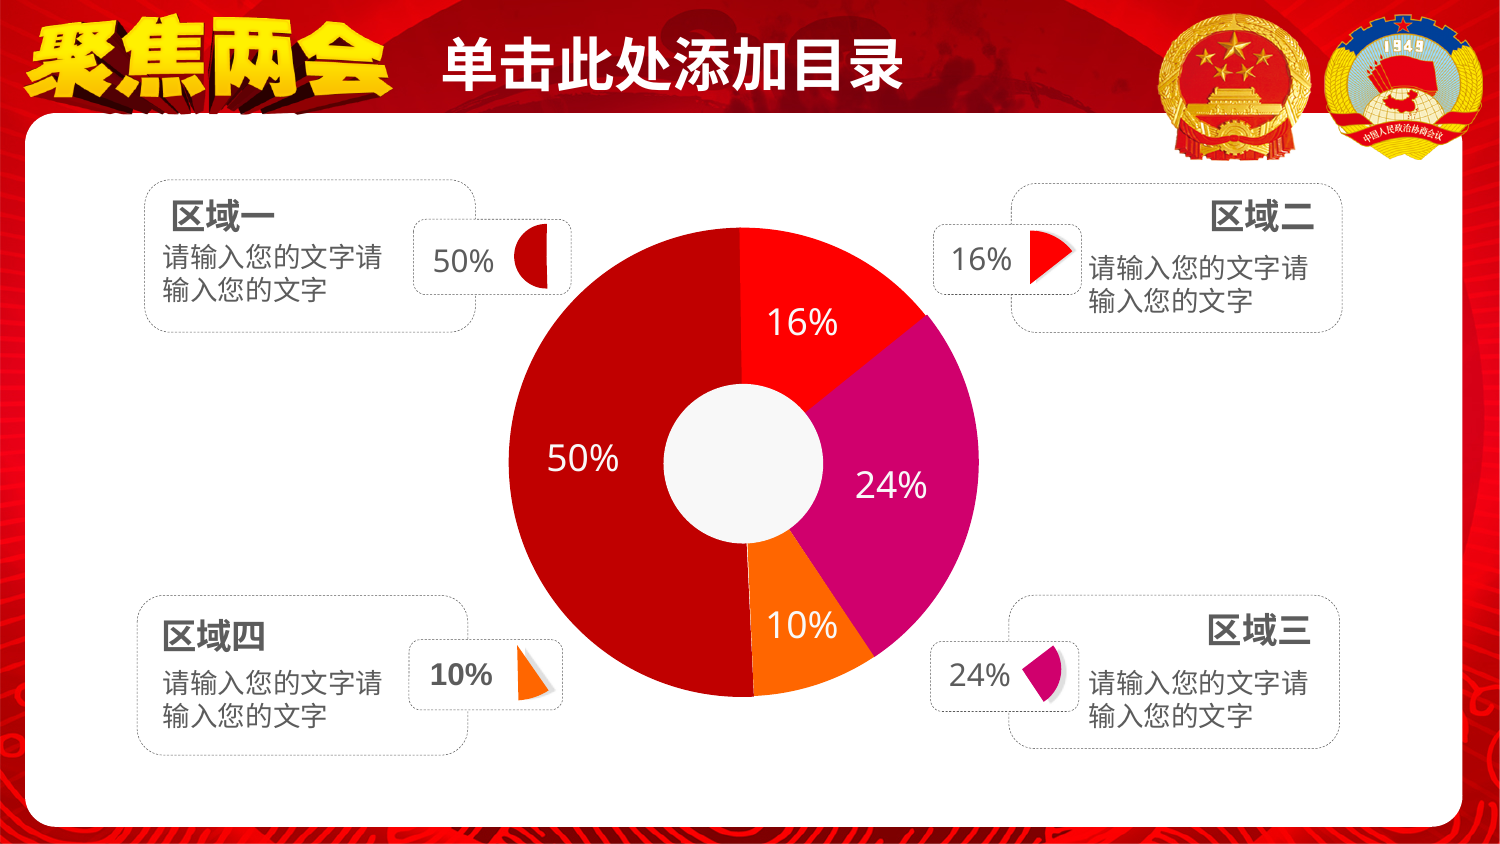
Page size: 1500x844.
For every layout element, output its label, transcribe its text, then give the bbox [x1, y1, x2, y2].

text_box [747, 530, 833, 594]
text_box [136, 595, 563, 756]
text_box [917, 183, 1343, 333]
picture [0, 0, 1500, 844]
text_box [174, 139, 1406, 697]
text_box 50% [513, 426, 653, 486]
text_box [663, 383, 823, 544]
text_box 16% [748, 291, 857, 351]
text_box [144, 179, 572, 333]
text_box 10% [748, 594, 856, 654]
text_box [739, 227, 912, 412]
text_box [508, 227, 754, 697]
text_box 24% [823, 454, 960, 514]
text_box [752, 629, 875, 696]
text_box [790, 326, 979, 658]
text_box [916, 594, 1340, 749]
